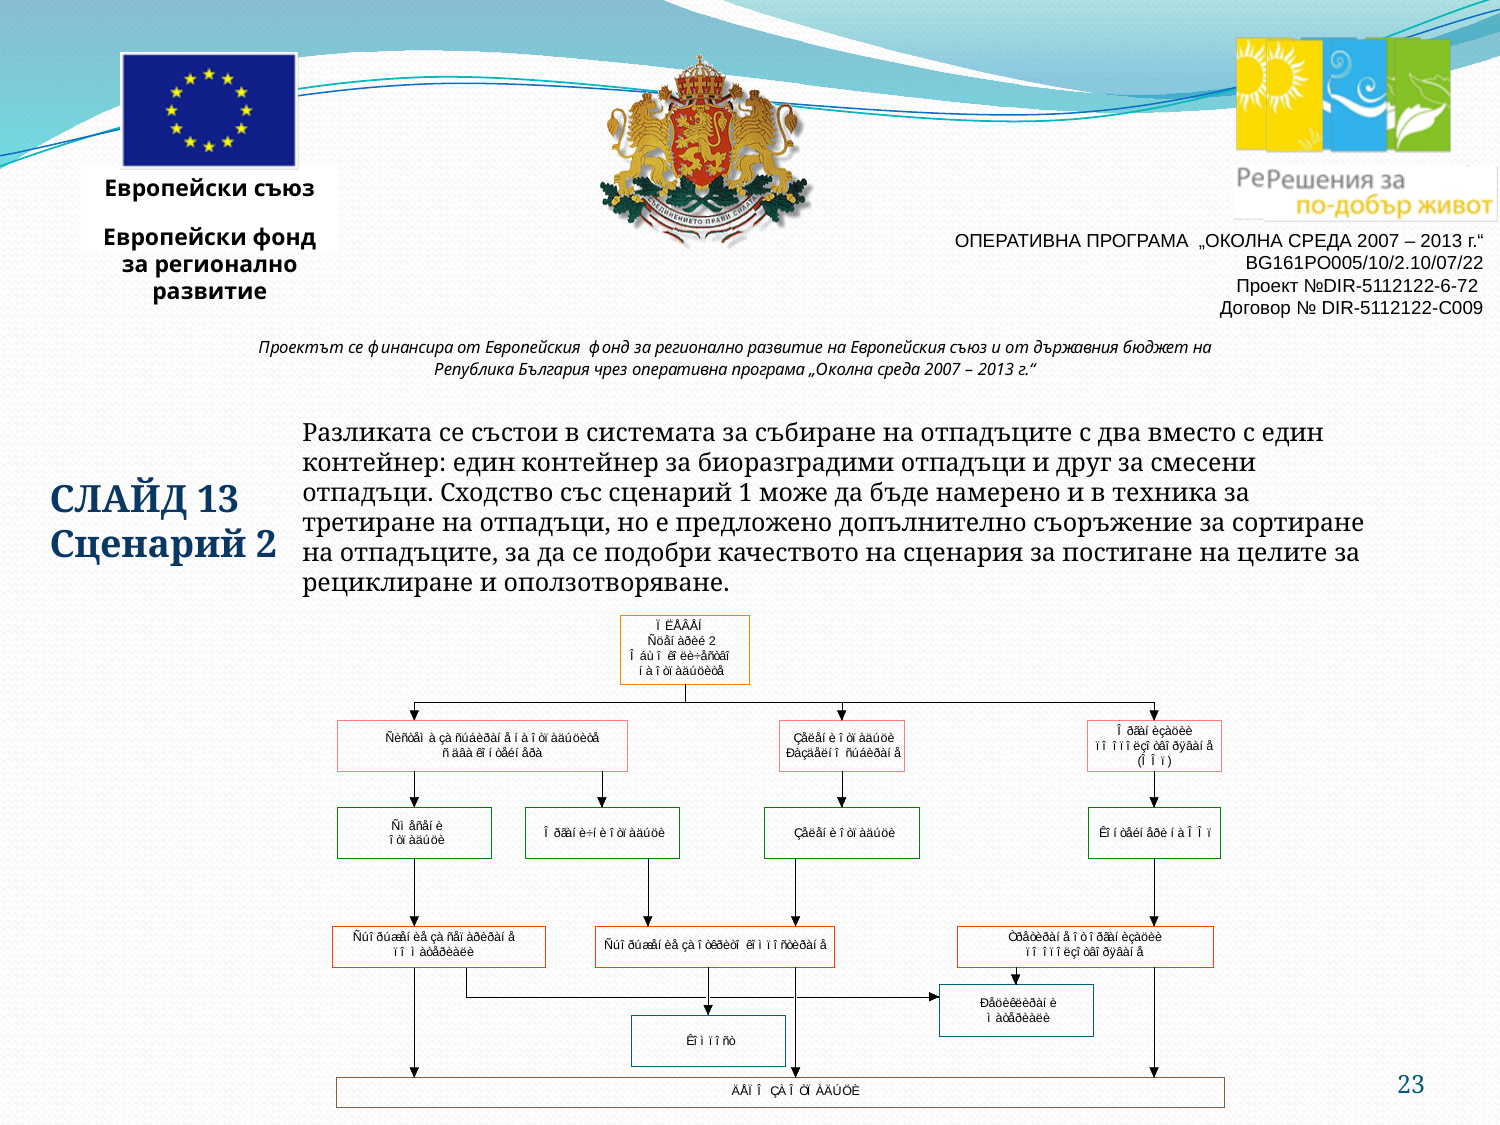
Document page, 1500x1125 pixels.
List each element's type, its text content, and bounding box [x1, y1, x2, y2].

slide_number 23 [1299, 1042, 1425, 1103]
text_box ОПЕРАТИВНА ПРОГРАМА „ОКОЛНА СРЕДА 2007 – 2013 г.“ BG161PO005/10/2.10/07/22 Проект №DIR-5112122-6-72 Договор № DIR-5112122-С009 [372, 221, 1498, 326]
text_box СЛАЙД 13 Сценарий 2 [34, 467, 287, 573]
picture [1235, 35, 1454, 156]
picture [596, 52, 822, 254]
picture [232, 335, 1235, 381]
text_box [285, 606, 1258, 1121]
picture [119, 52, 300, 171]
picture [1234, 165, 1500, 223]
text_box Европейски съюз Европейски фонд за регионално развитие [80, 166, 339, 252]
text_box Разликата се състои в системата за събиране на отпадъците с два вместо с един контейнер: един контейнер за биоразградими отпадъци и друг за смесени отпадъци. Сходство със сценарий 1 може да бъде намерено и в техника за третиране на отпадъци, но е предложено допълнително съоръжение за сортиране на отпадъците, за да се подобри качеството на сценария за постигане на целите за рециклиране и оползотворяване. [287, 408, 1387, 604]
